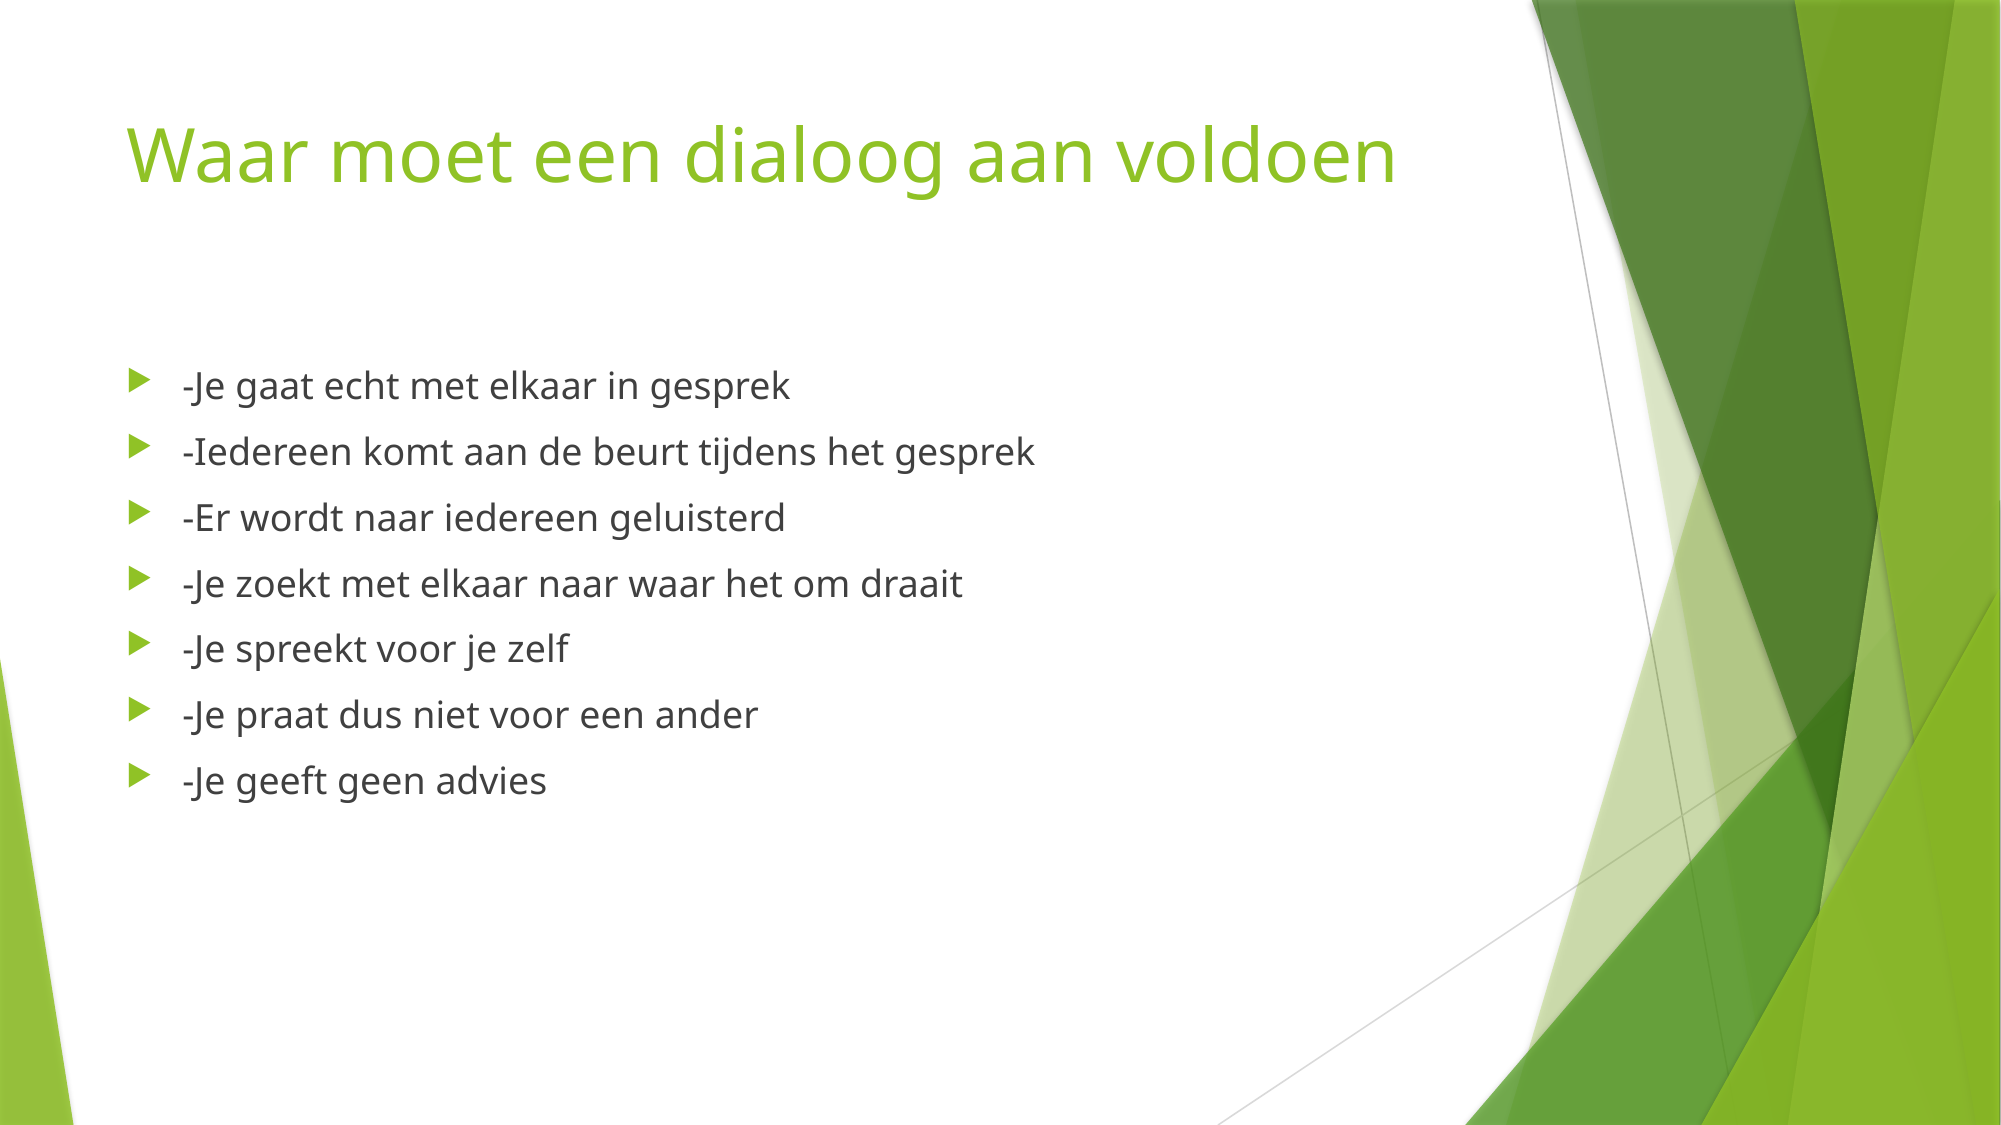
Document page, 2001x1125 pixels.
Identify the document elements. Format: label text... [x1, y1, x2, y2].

title Waar moet een dialoog aan voldoen [111, 99, 1522, 317]
list -Je gaat echt met elkaar in gesprek -Iedereen komt aan de beurt tijdens het gesprek -Er wordt naar iedereen geluisterd -Je zoekt met elkaar naar waar het om draait -Je spreekt voor je zelf -Je praat dus niet voor een ander -Je geeft geen advies [111, 354, 1522, 992]
